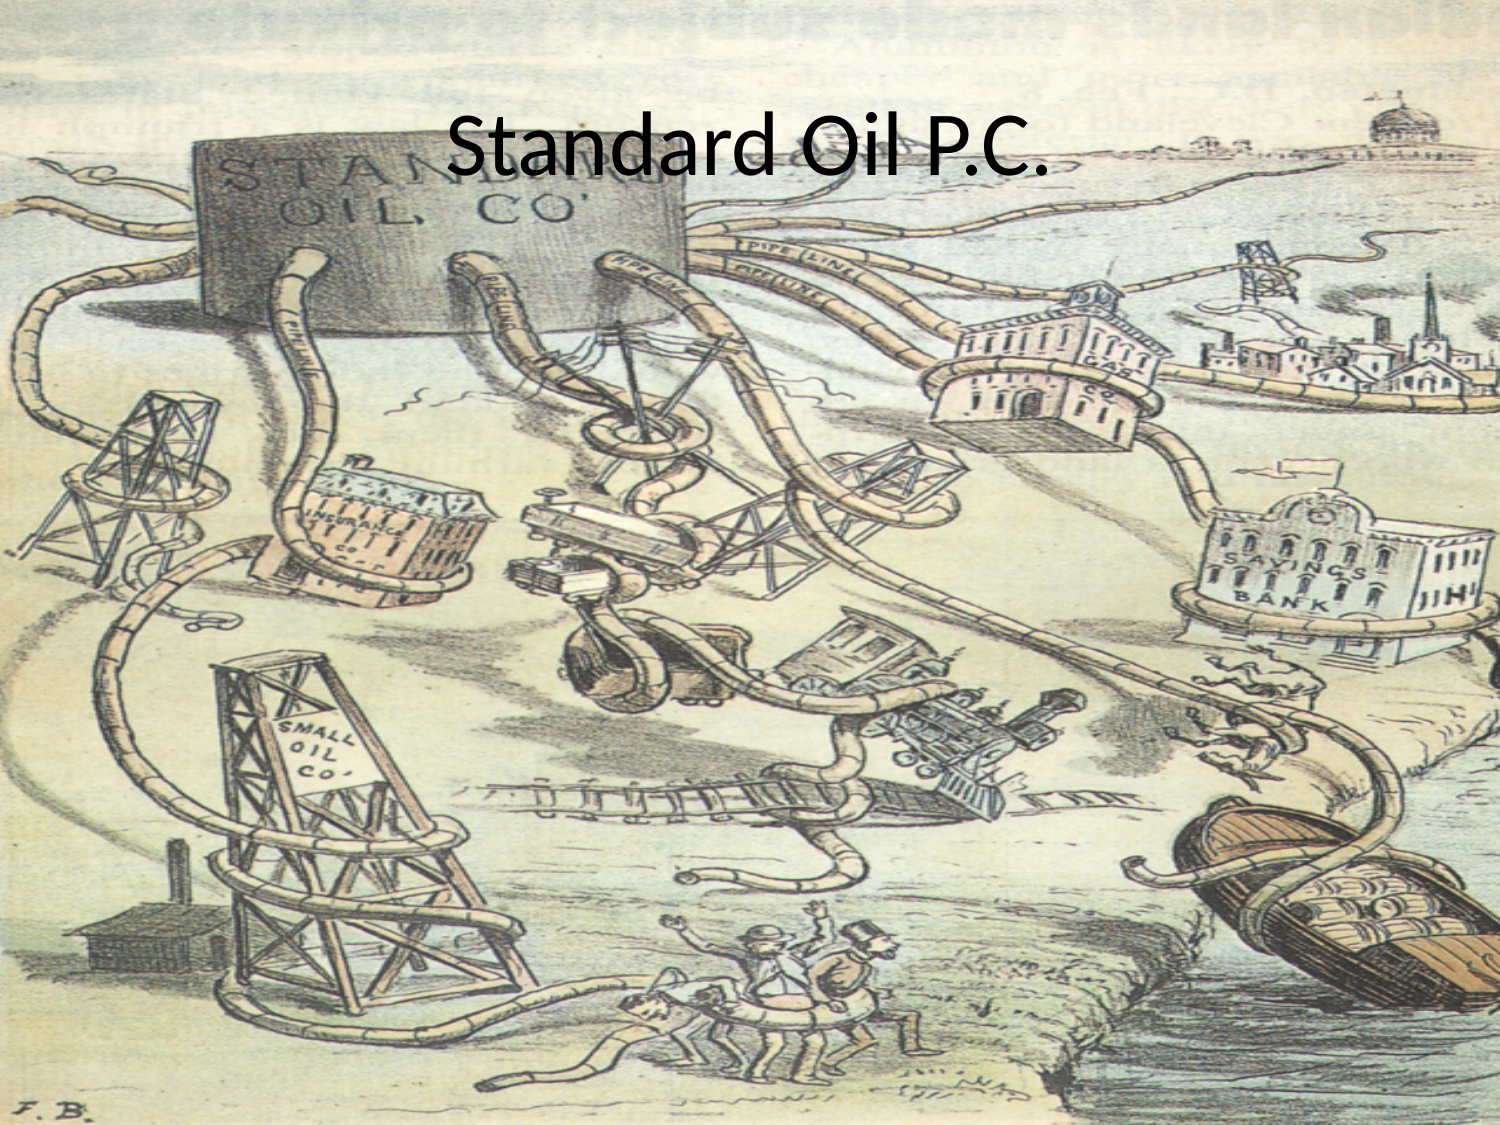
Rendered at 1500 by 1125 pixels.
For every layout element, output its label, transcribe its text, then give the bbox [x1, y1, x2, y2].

picture [0, 0, 1500, 1125]
title Standard Oil P.C. [75, 45, 1425, 233]
